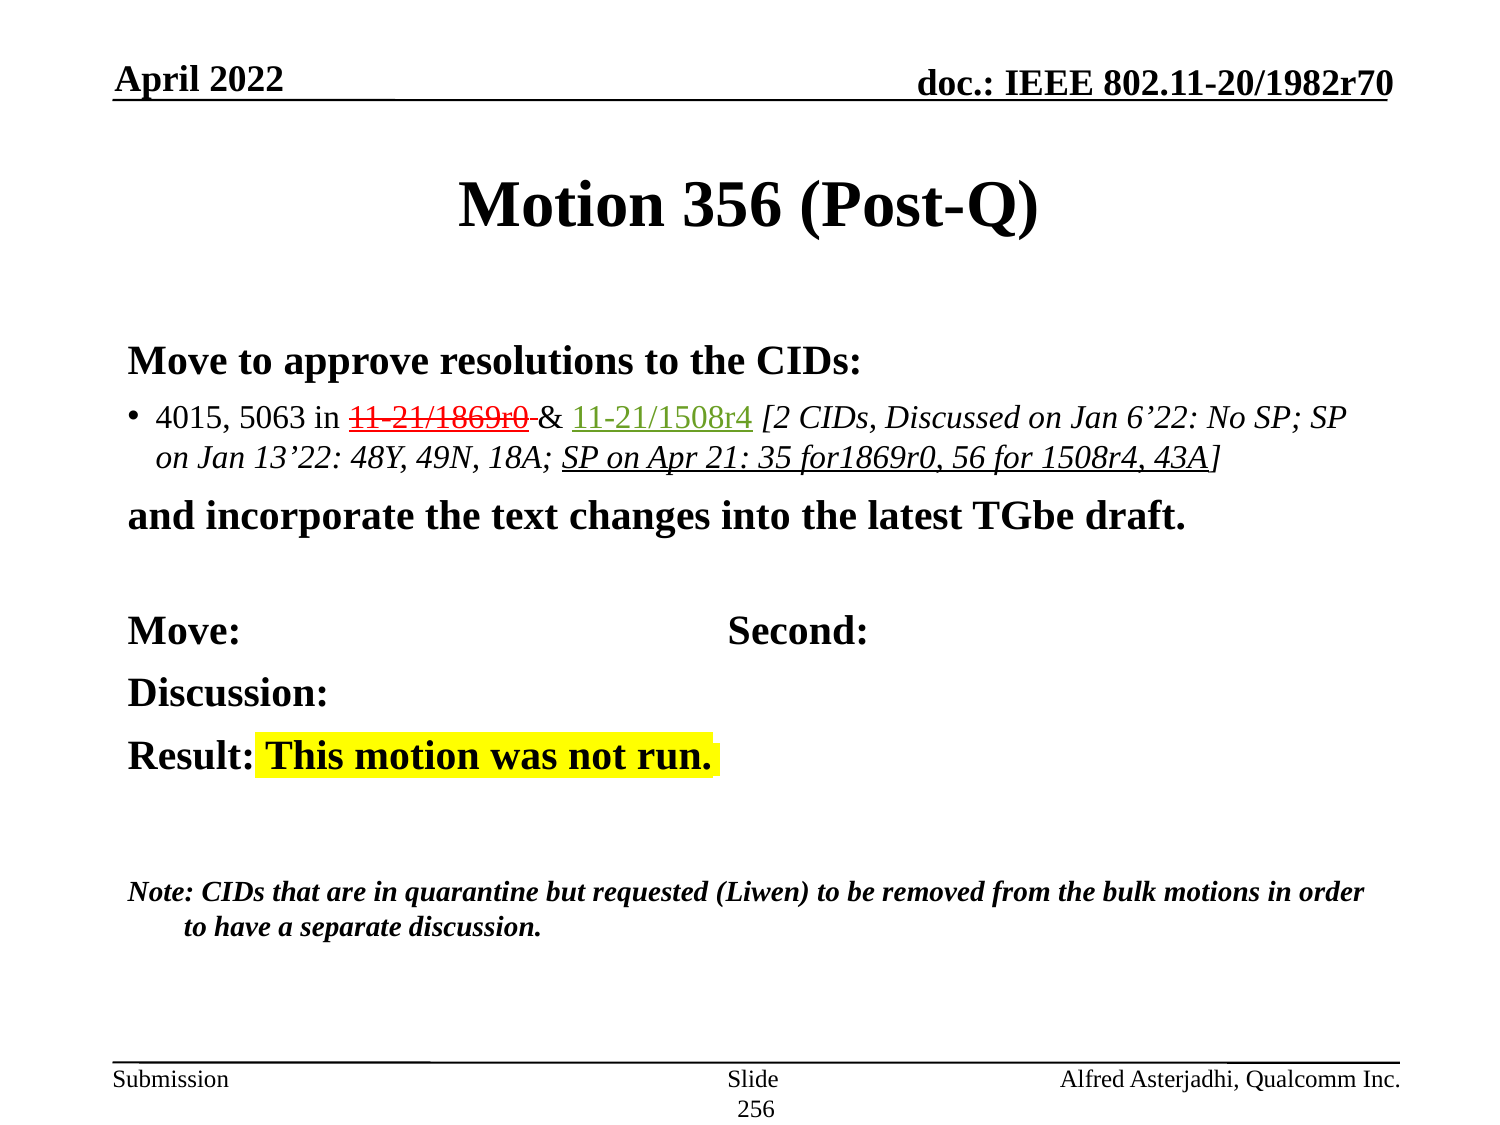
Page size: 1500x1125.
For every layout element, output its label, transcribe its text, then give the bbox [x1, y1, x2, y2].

title Motion 356 (Post-Q) [112, 112, 1388, 288]
list Move to approve resolutions to the CIDs: 4015, 5063 in 11-21/1869r0 & 11-21/1508r4 [2 CIDs, Discussed on Jan 6’22: No SP; SP on Jan 13’22: 48Y, 49N, 18A; SP on Apr 21: 35 for1869r0, 56 for 1508r4, 43A] and incorporate the text changes into the latest TGbe draft. Move: Second: Discussion: Result: This motion was not run. Note: CIDs that are in quarantine but requested (Liwen) to be removed from the bulk motions in order to have a separate discussion. [112, 324, 1388, 1000]
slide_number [114, 54, 423, 100]
slide_number Slide 256 [712, 1061, 800, 1123]
footer Alfred Asterjadhi, Qualcomm Inc. [878, 1061, 1402, 1093]
